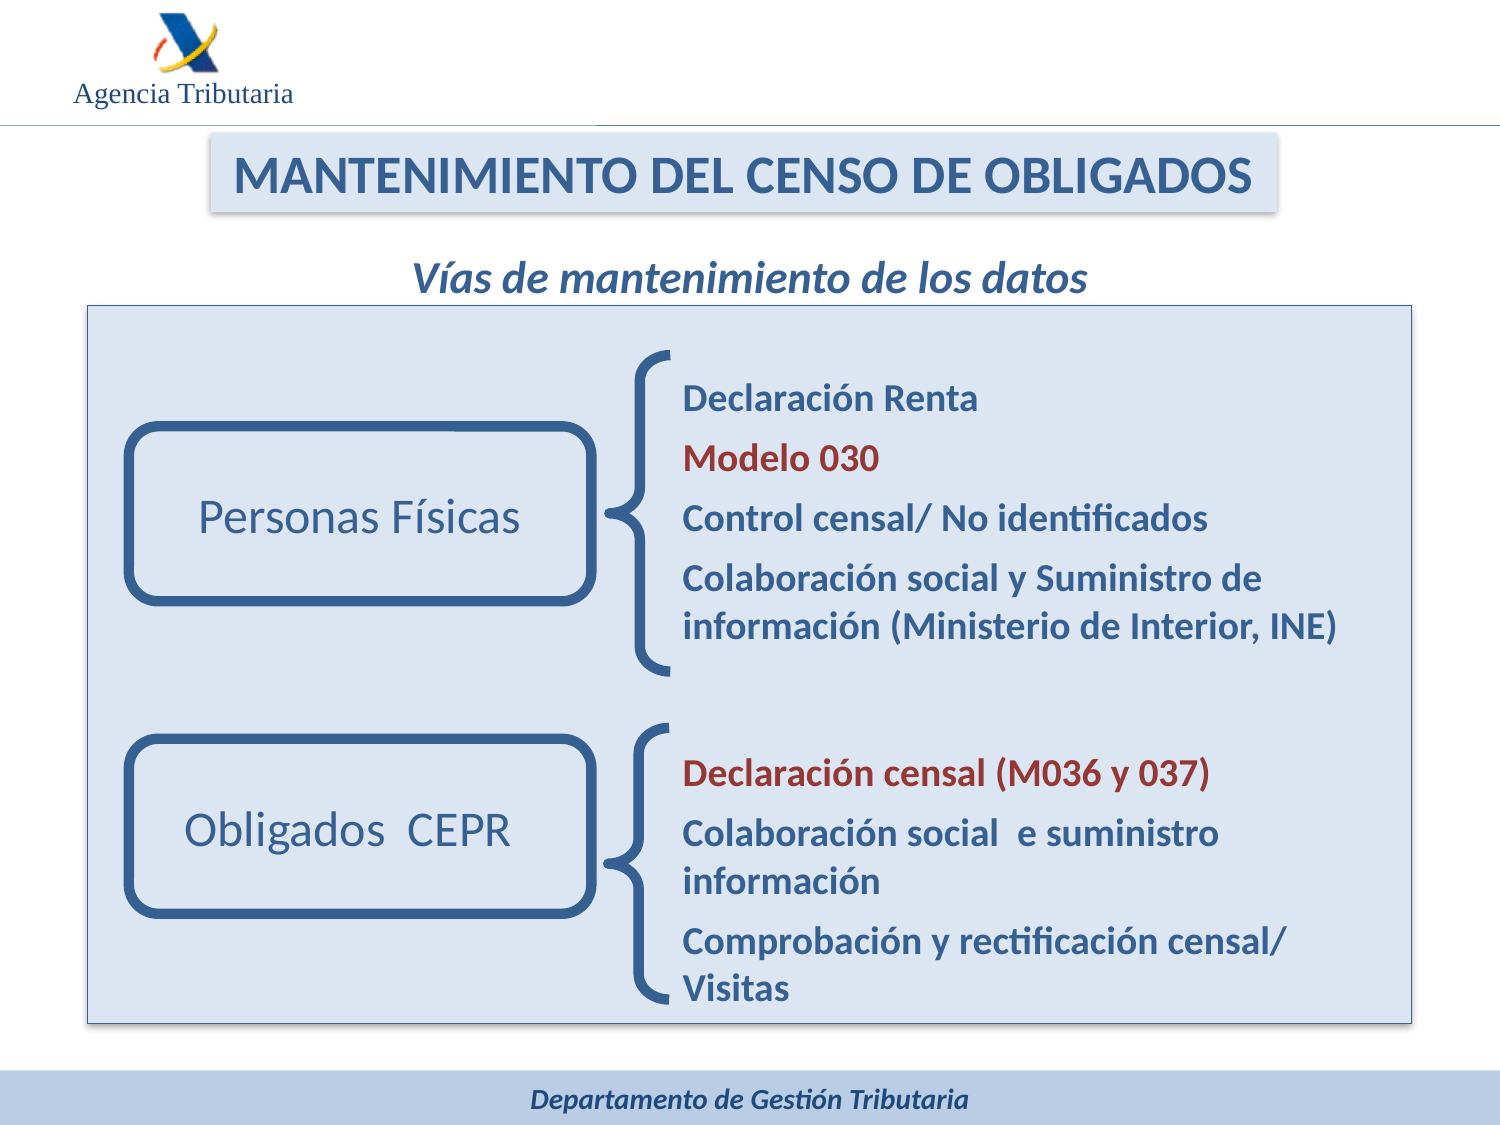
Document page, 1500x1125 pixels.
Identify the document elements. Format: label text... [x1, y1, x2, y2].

text_box [128, 738, 592, 914]
text_box [128, 551, 592, 602]
text_box [609, 355, 671, 672]
text_box [128, 426, 592, 476]
text_box Vías de mantenimiento de los datos [292, 240, 1207, 311]
text_box Personas Físicas [122, 476, 598, 551]
picture [155, 14, 219, 72]
text_box MANTENIMIENTO DEL CENSO DE OBLIGADOS [210, 132, 1278, 213]
text_box Obligados CEPR [110, 788, 586, 864]
text_box [87, 305, 1412, 1024]
text_box Declaración censal (M036 y 037) Colaboración social e suministro información Comprobación y rectificación censal/ Visitas [667, 739, 1365, 1080]
text_box Declaración Renta Modelo 030 Control censal/ No identificados Colaboración social y Suministro de información (Ministerio de Interior, INE) [671, 365, 1365, 655]
text_box [608, 727, 670, 1000]
